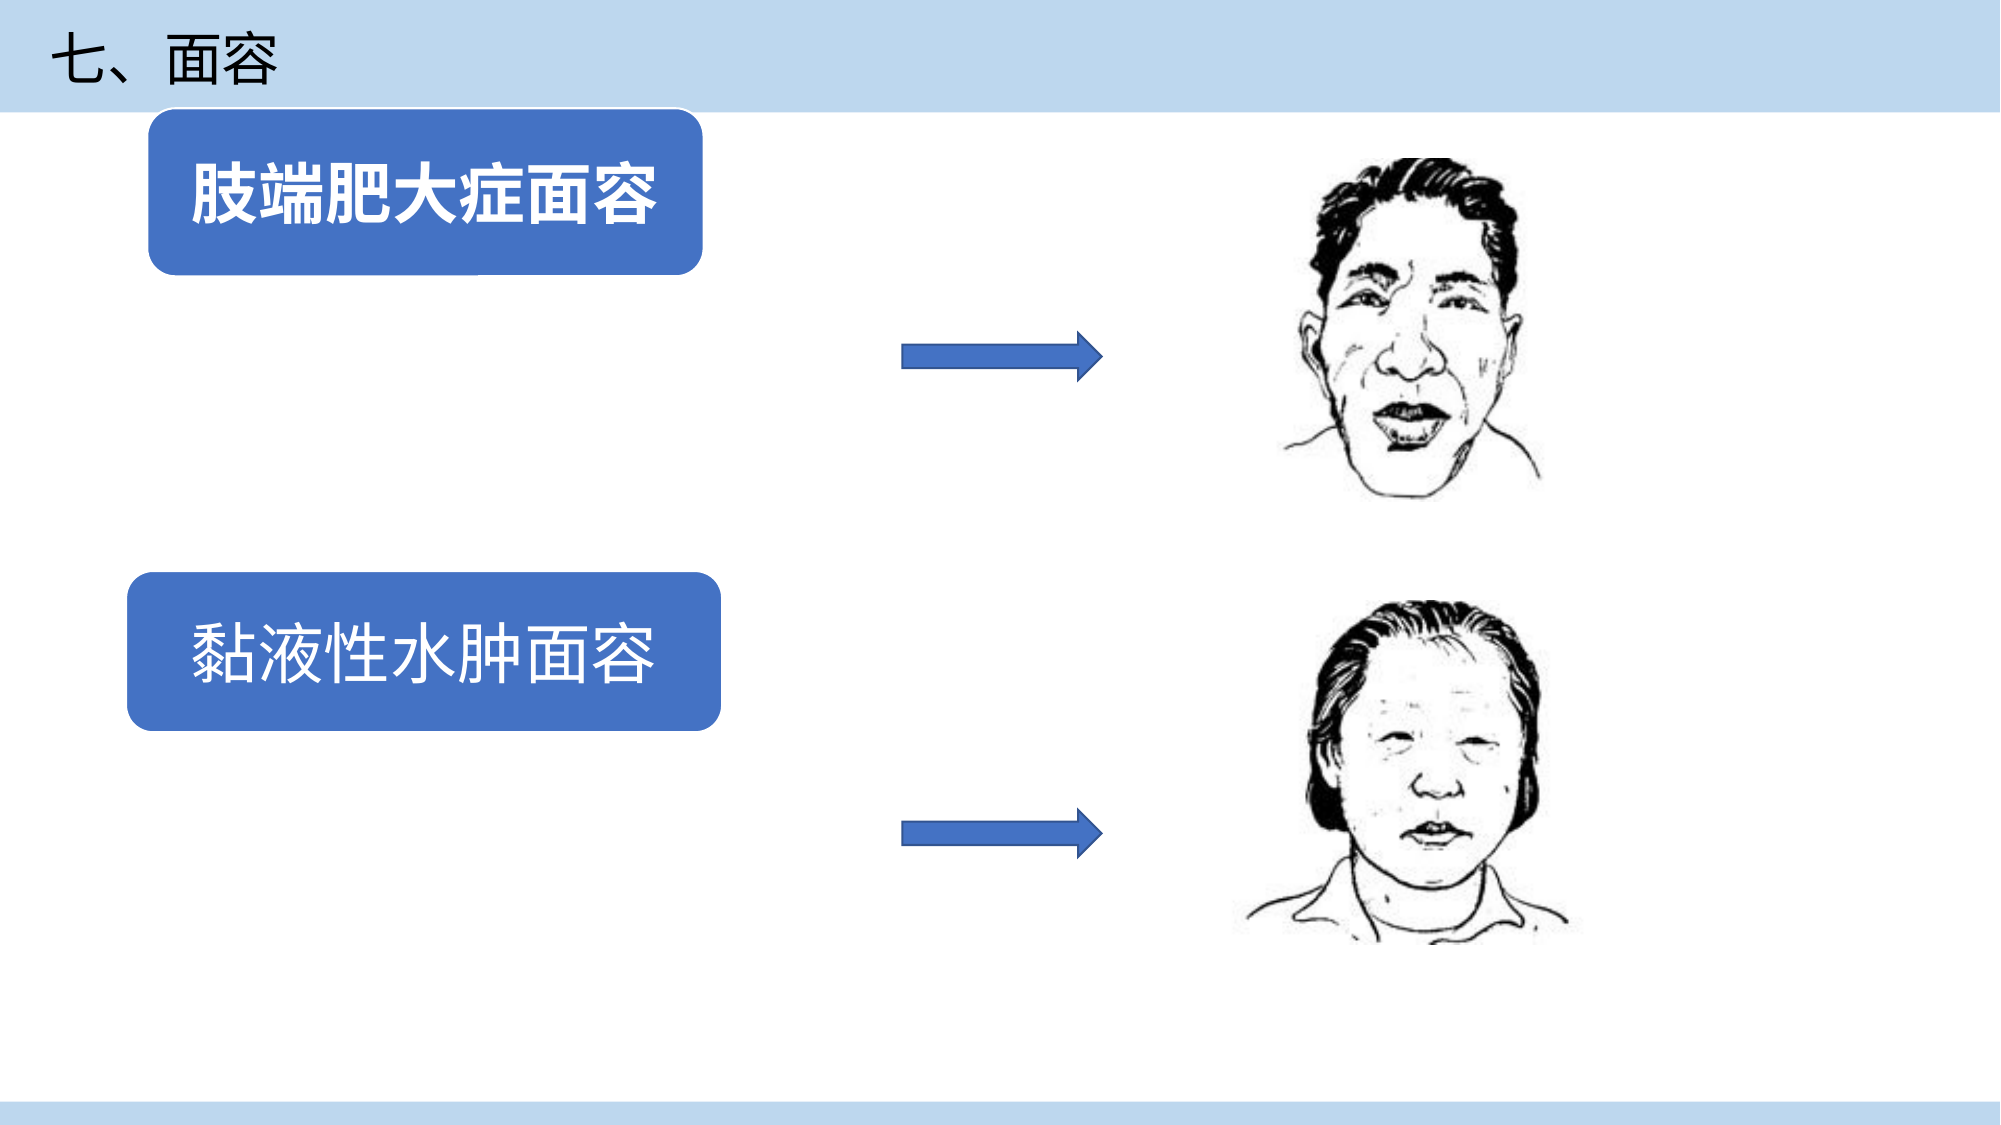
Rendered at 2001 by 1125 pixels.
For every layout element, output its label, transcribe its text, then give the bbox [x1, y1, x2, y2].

picture [1183, 600, 1642, 945]
picture [1194, 158, 1653, 502]
text_box 七、面容 [37, 15, 508, 189]
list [75, 172, 1964, 1061]
